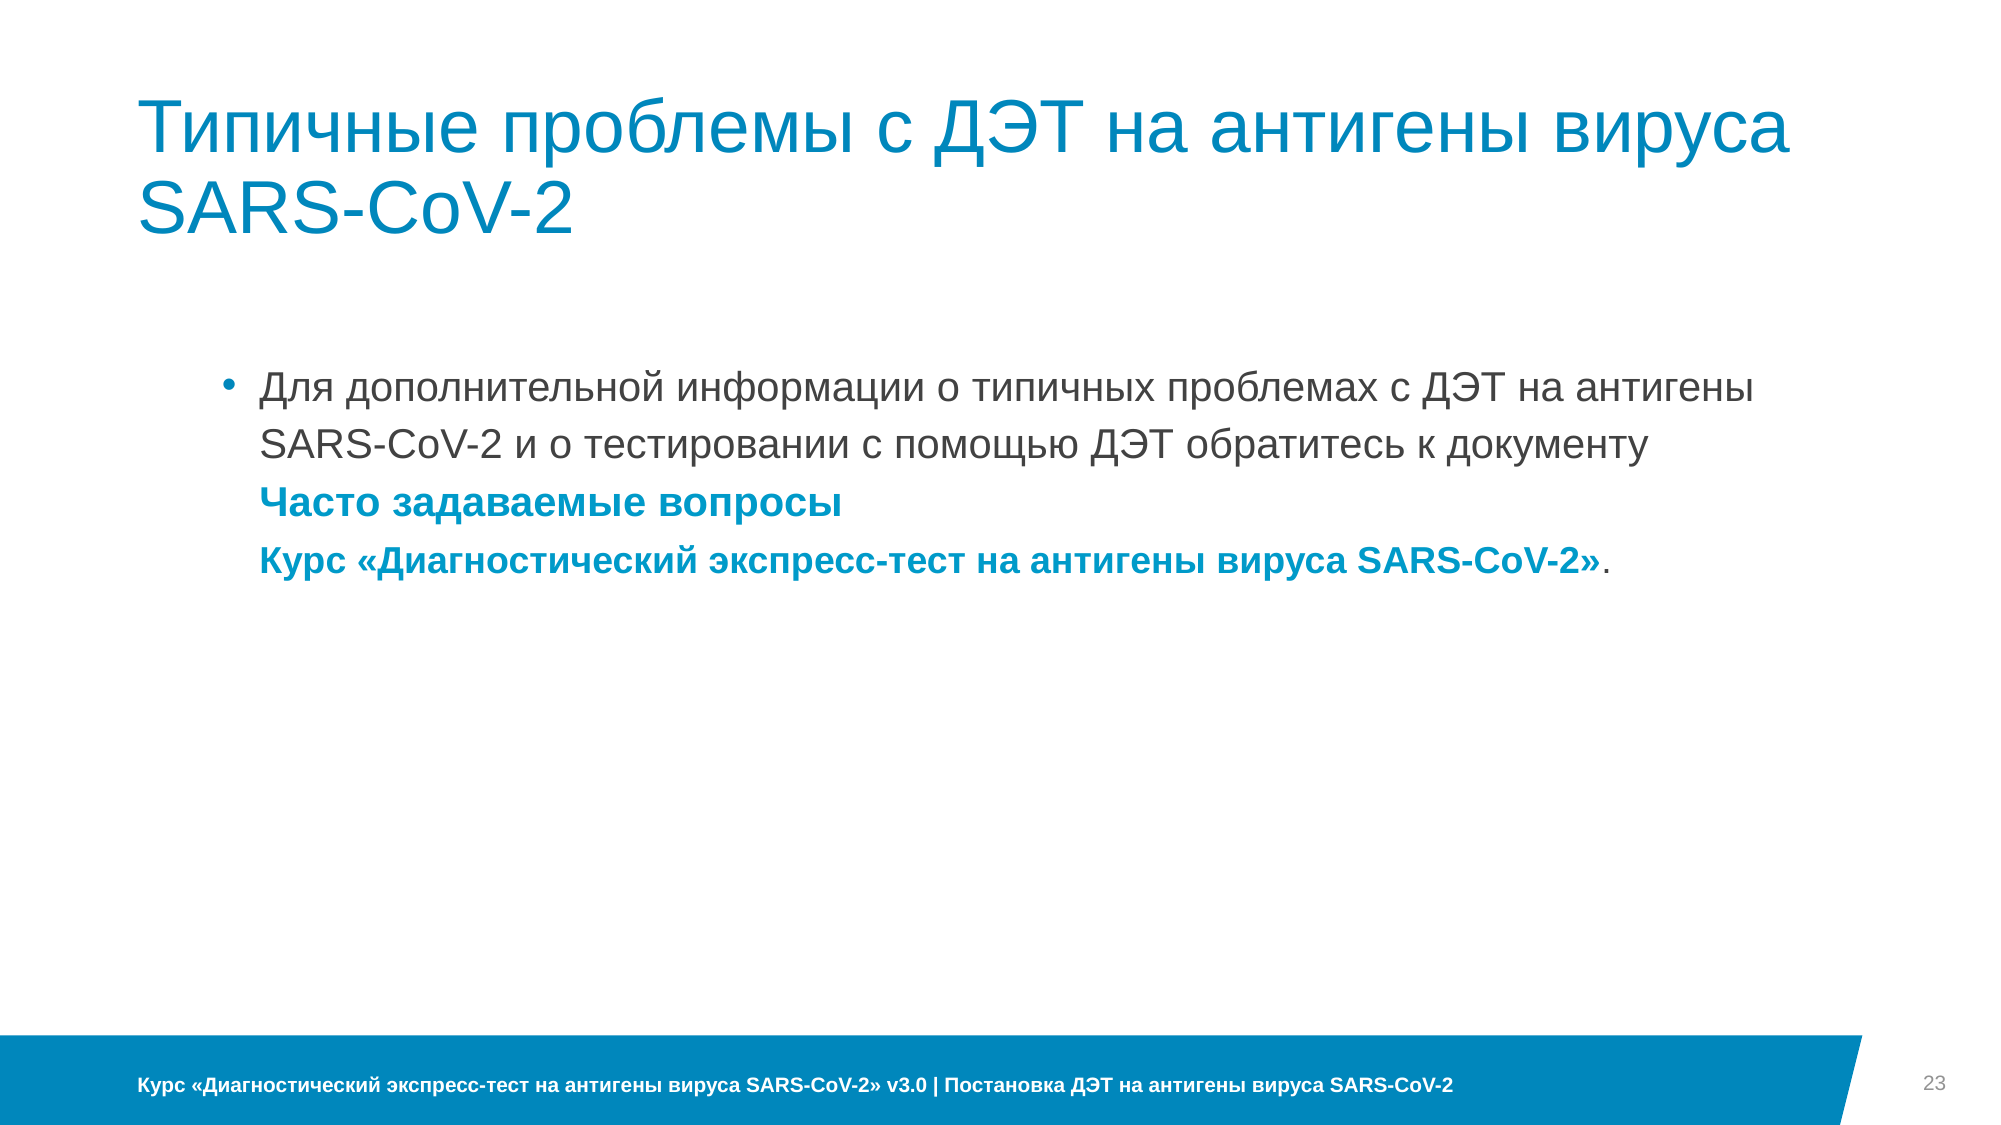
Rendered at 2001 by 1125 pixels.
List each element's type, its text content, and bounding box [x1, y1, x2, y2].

slide_number 23 [1862, 1035, 1947, 1125]
footer Курс «Диагностический экспресс-тест на антигены вируса SARS-CoV-2» v3.0 | Постановка ДЭТ на антигены вируса SARS-CoV-2 [137, 1042, 1845, 1125]
list Для дополнительной информации о типичных проблемах с ДЭТ на антигены SARS-CoV-2 и о тестировании с помощью ДЭТ обратитесь к документу Часто задаваемые вопросы Курс «Диагностический экспресс-тест на антигены вируса SARS-CoV-2». [206, 344, 1851, 850]
text_box Типичные проблемы c ДЭТ на антигены вируса SARS-CoV-2 [137, 95, 1863, 251]
